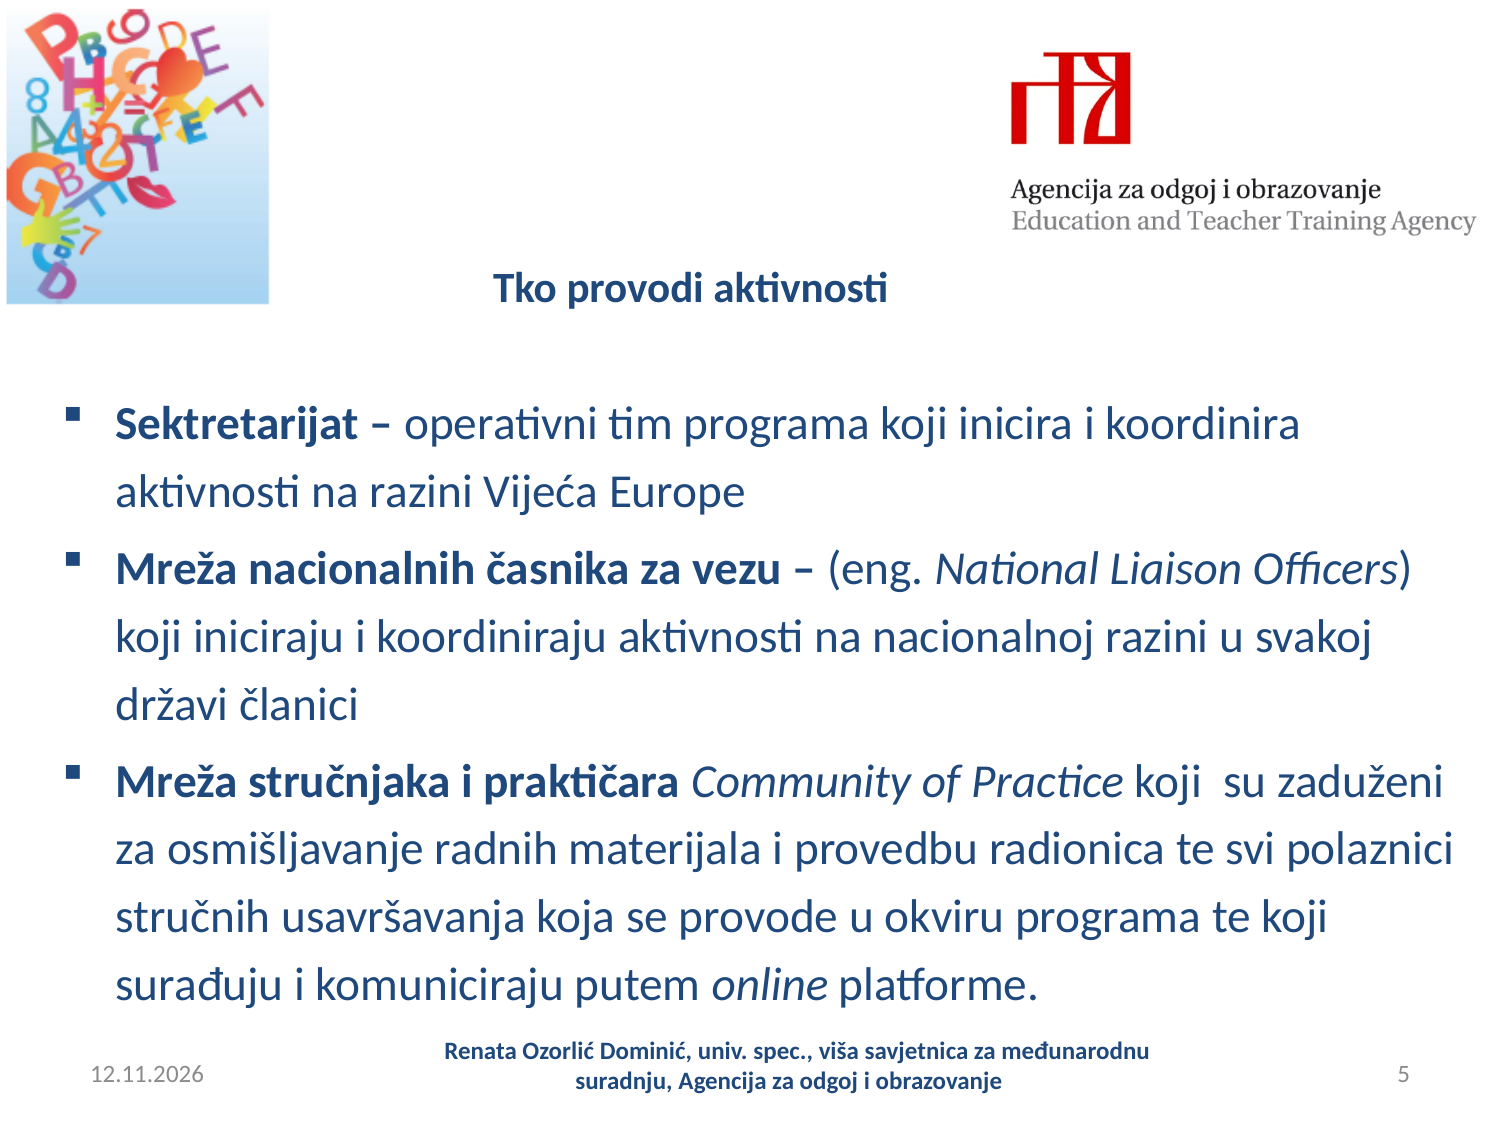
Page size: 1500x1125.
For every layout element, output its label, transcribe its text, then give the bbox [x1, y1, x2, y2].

picture [0, 0, 278, 308]
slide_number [75, 1042, 425, 1103]
slide_number 5 [1074, 1042, 1425, 1103]
footer Renata Ozorlić Dominić, univ. spec., viša savjetnica za međunarodnu suradnju, Agencija za odgoj i obrazovanje [407, 1035, 1189, 1095]
picture [985, 30, 1500, 260]
title Tko provodi aktivnosti [265, 208, 1117, 362]
list Sektretarijat – operativni tim programa koji inicira i koordinira aktivnosti na razini Vijeća Europe Mreža nacionalnih časnika za vezu – (eng. National Liaison Officers) koji iniciraju i koordiniraju aktivnosti na nacionalnoj razini u svakoj državi članici Mreža stručnjaka i praktičara Community of Practice koji su zaduženi za osmišljavanje radnih materijala i provedbu radionica te svi polaznici stručnih usavršavanja koja se provode u okviru programa te koji surađuju i komuniciraju putem online platforme. [47, 373, 1500, 1024]
